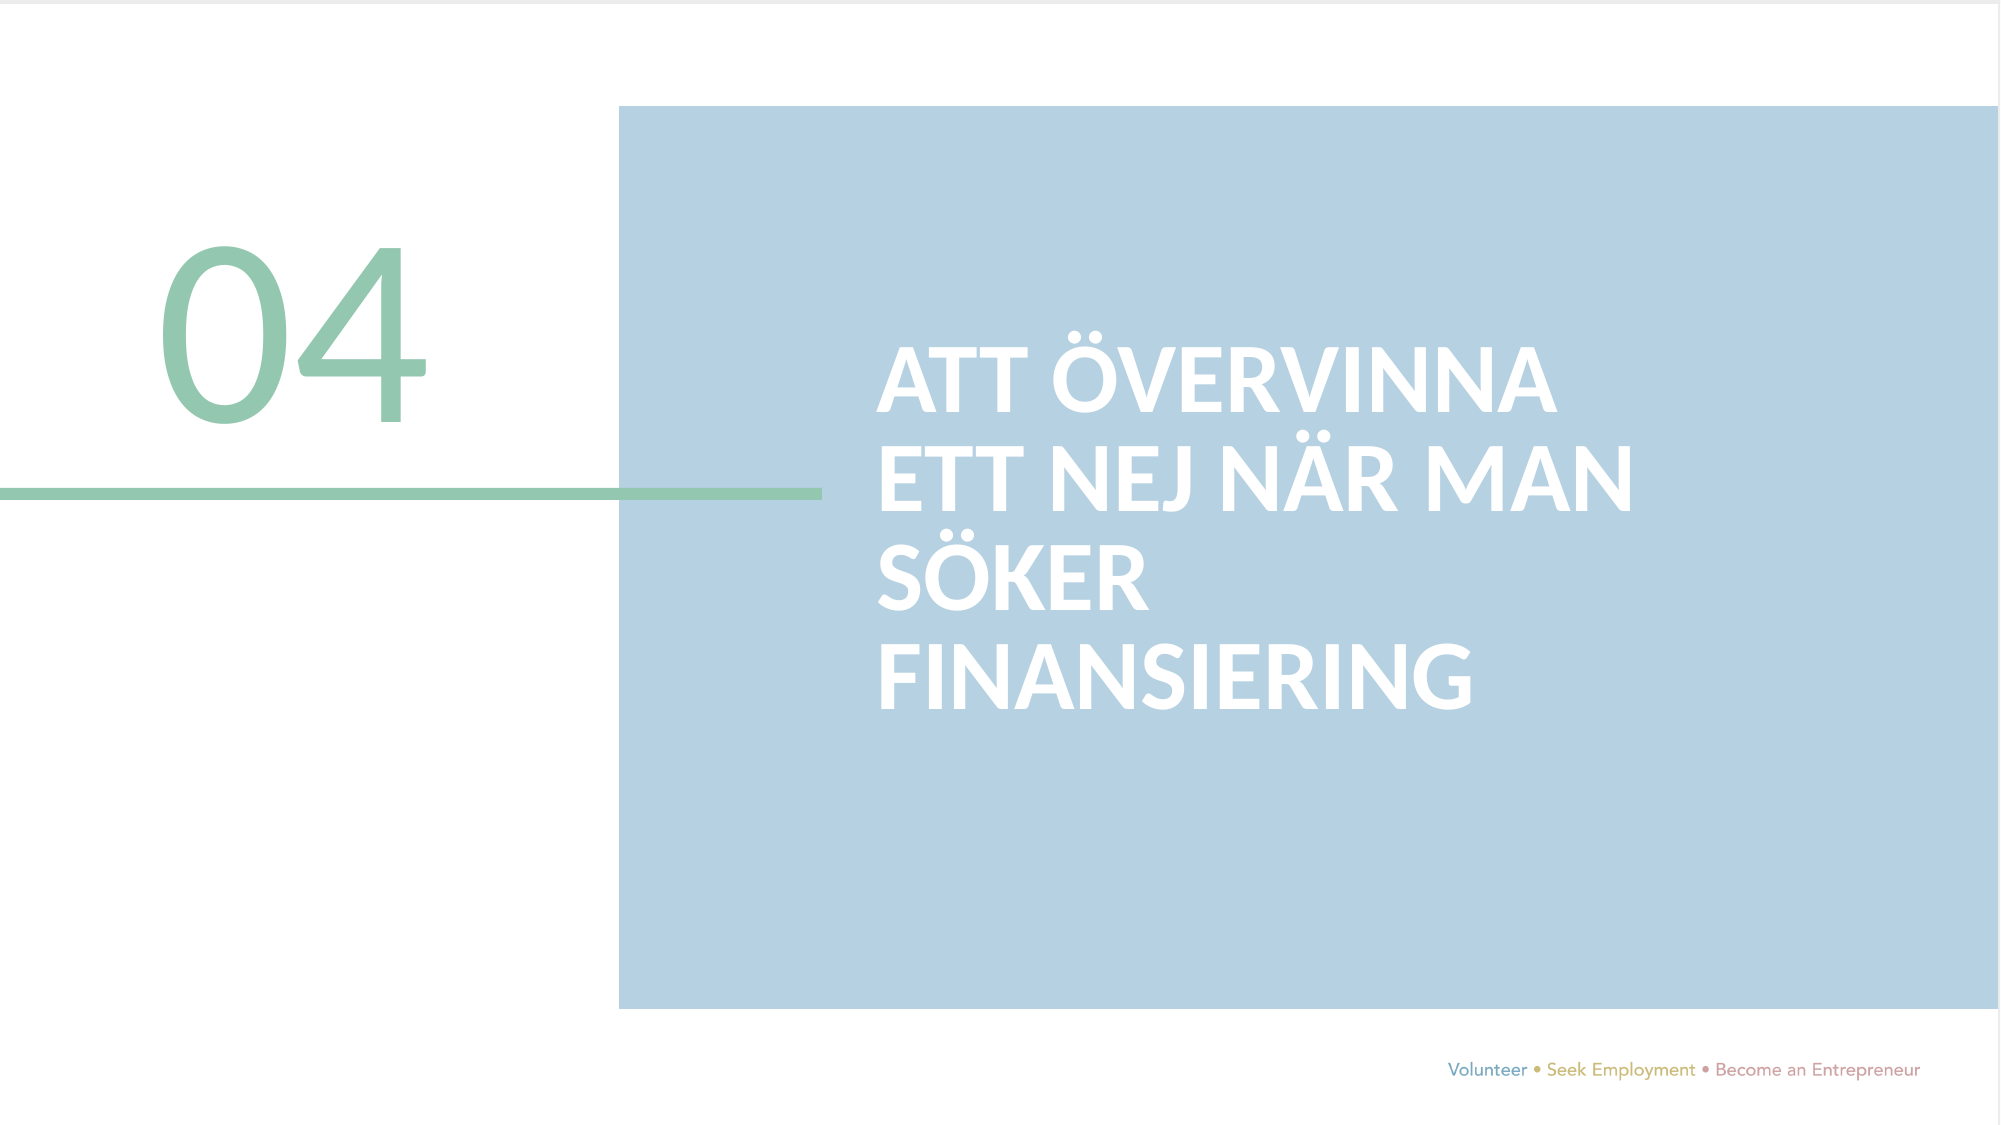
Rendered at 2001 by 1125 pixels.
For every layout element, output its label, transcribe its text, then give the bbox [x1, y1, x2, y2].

picture [1418, 1046, 1971, 1103]
list 04 [141, 180, 481, 277]
list ATT ÖVERVINNA ETT NEJ NÄR MAN SÖKER FINANSIERING [861, 325, 1745, 844]
